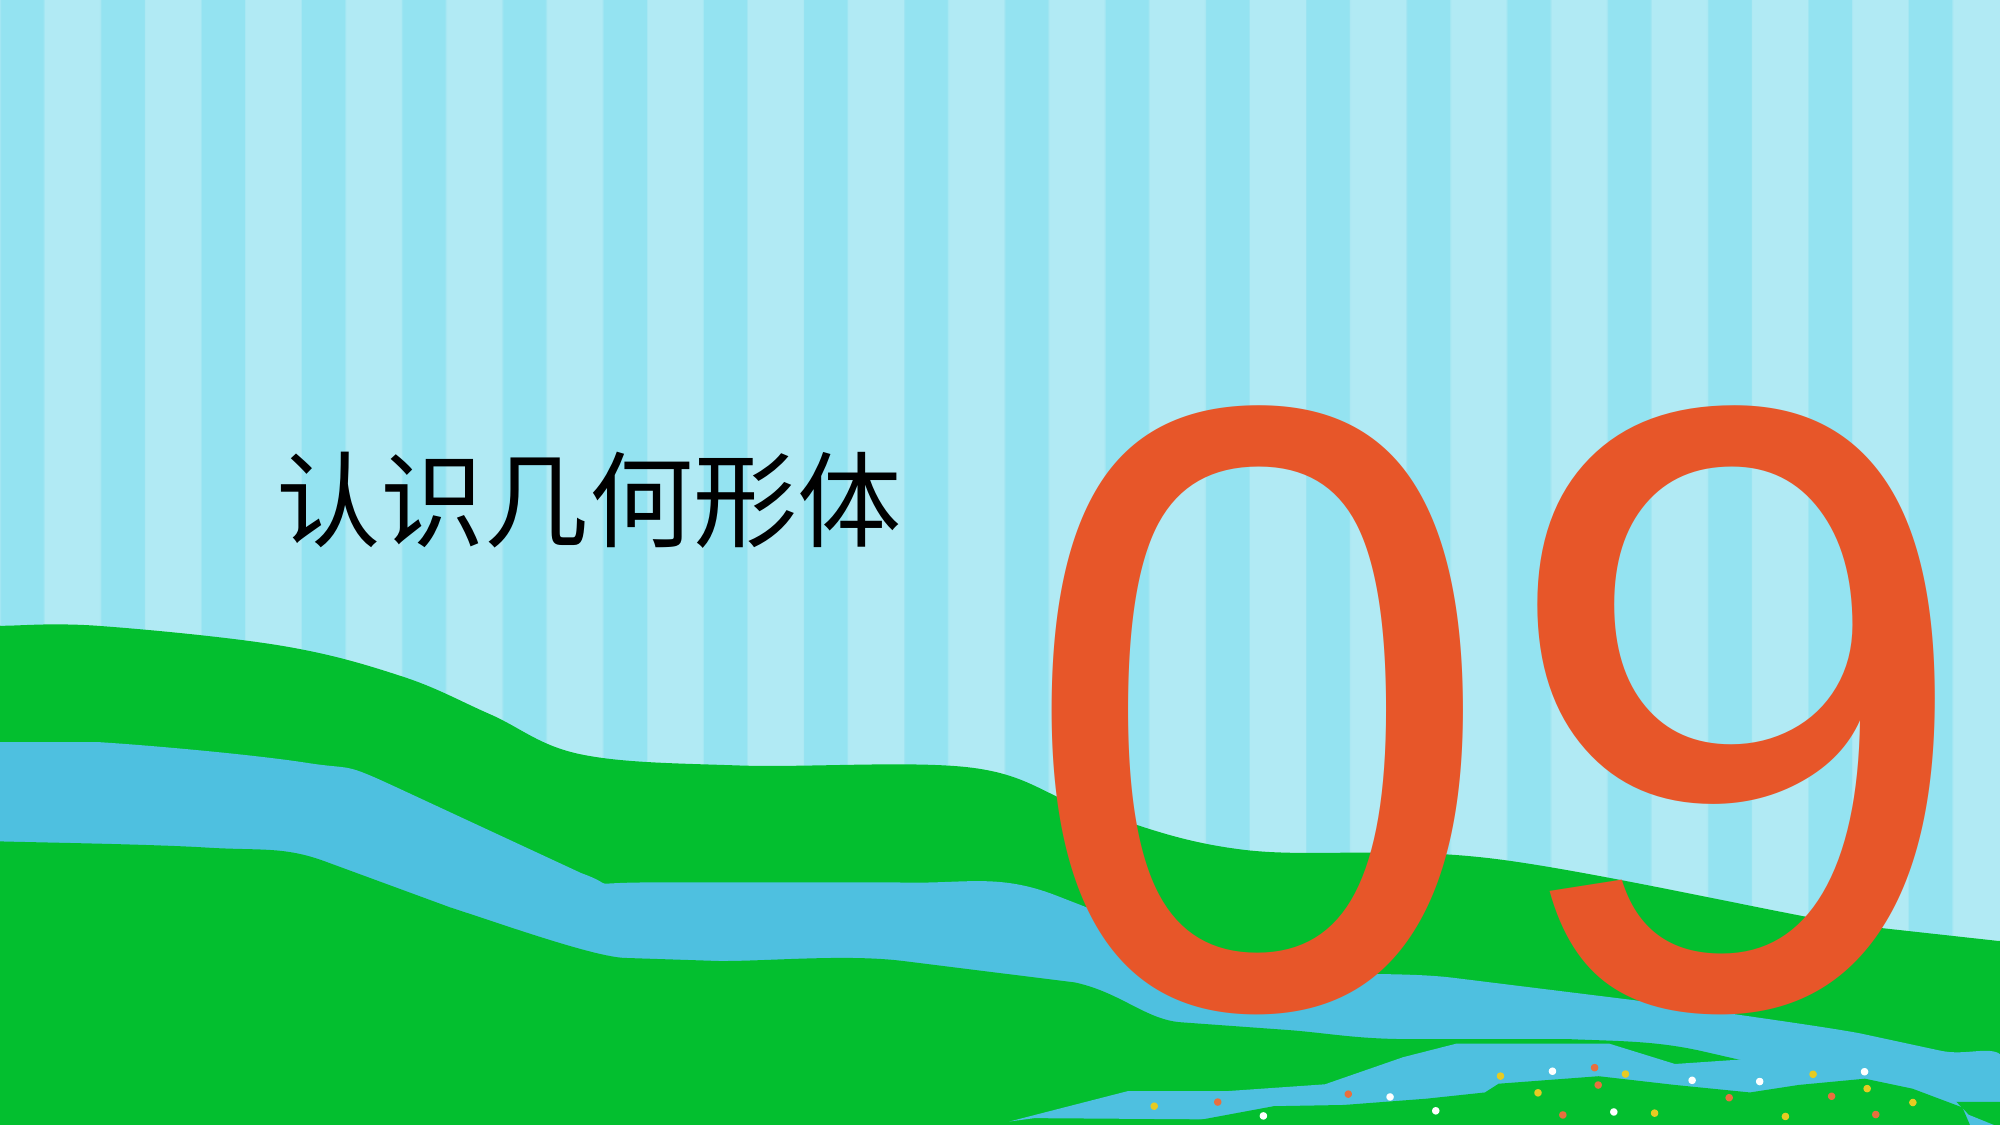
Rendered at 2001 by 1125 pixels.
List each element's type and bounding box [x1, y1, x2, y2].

picture [0, 0, 2000, 1125]
text_box [1150, 1063, 1917, 1121]
